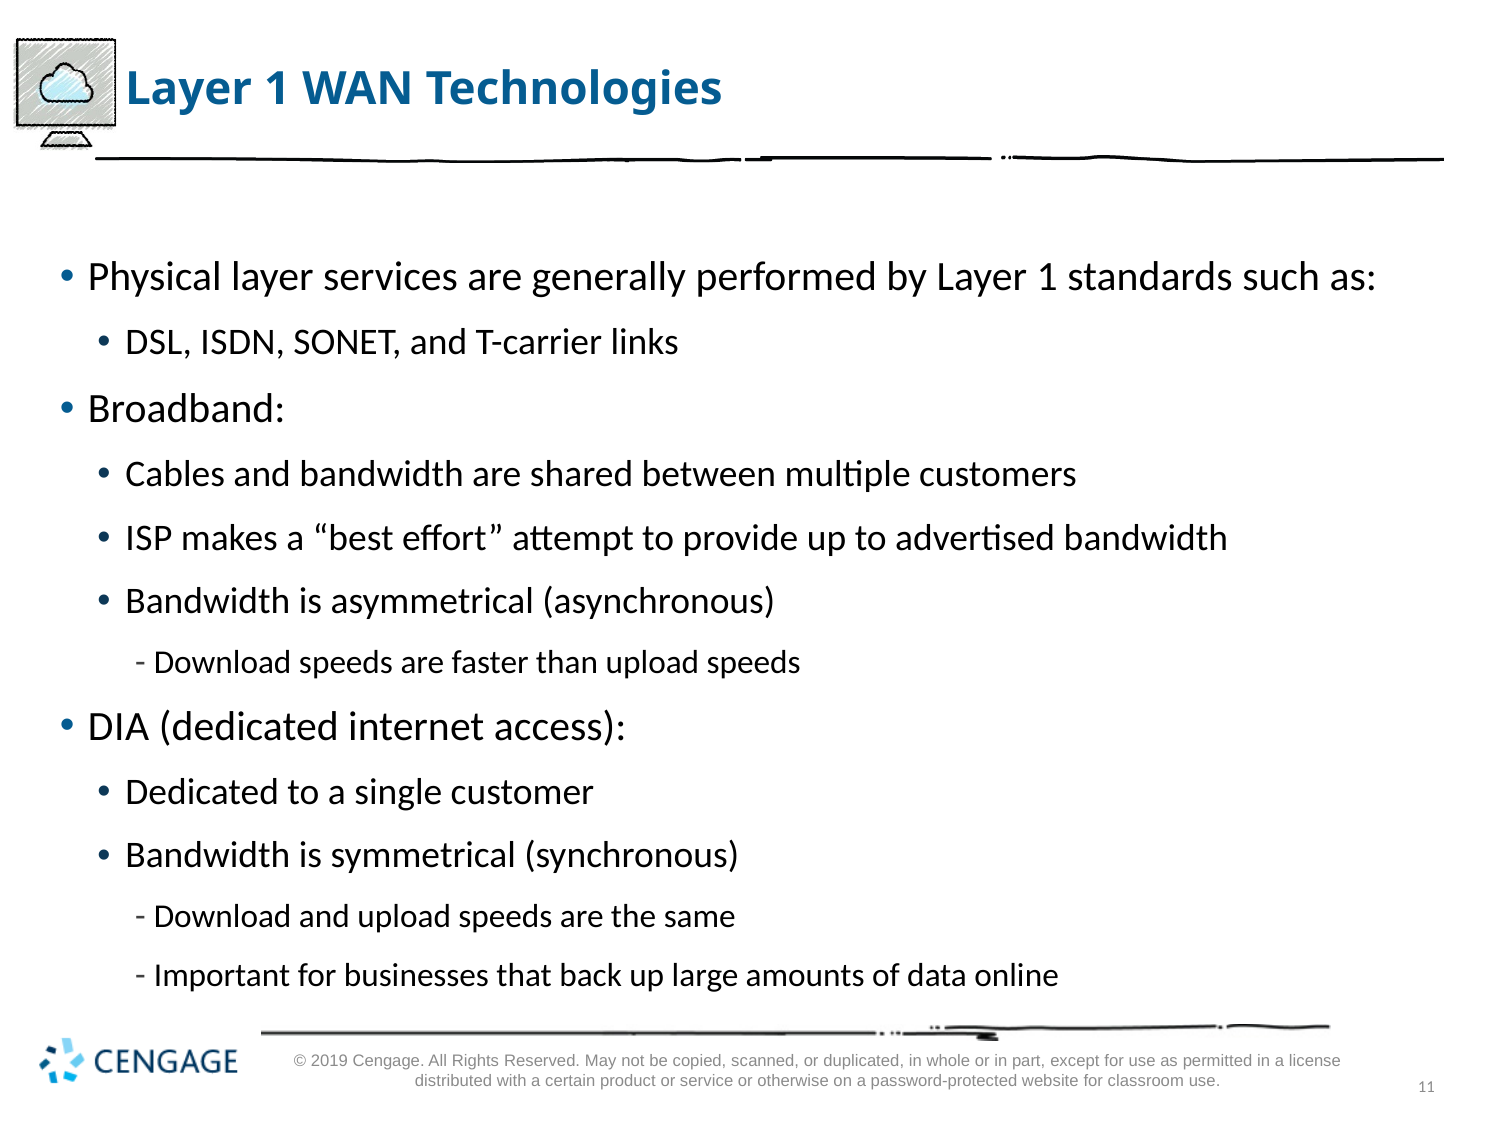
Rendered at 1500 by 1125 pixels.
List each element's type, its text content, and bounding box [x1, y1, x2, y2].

picture [13, 36, 117, 151]
picture [261, 1024, 1331, 1041]
picture [95, 155, 1444, 163]
footer © 2019 Cengage. All Rights Reserved. May not be copied, scanned, or duplicated, in whole or in part, except for use as permitted in a license distributed with a certain product or service or otherwise on a password-protected website for classroom use. [262, 1050, 1375, 1091]
list Physical layer services are generally performed by Layer 1 standards such as: D S L, I S D N, SONET, and T-carrier links Broadband: Cables and bandwidth are shared between multiple customers I S P makes a “best effort” attempt to provide up to advertised bandwidth Bandwidth is asymmetrical (asynchronous) Download speeds are faster than upload speeds D I A (dedicated internet access): Dedicated to a single customer Bandwidth is symmetrical (synchronous) Download and upload speeds are the same Important for businesses that back up large amounts of data online [59, 252, 1441, 1002]
title Layer 1 WAN Technologies [125, 66, 1442, 116]
picture [19, 1024, 250, 1096]
